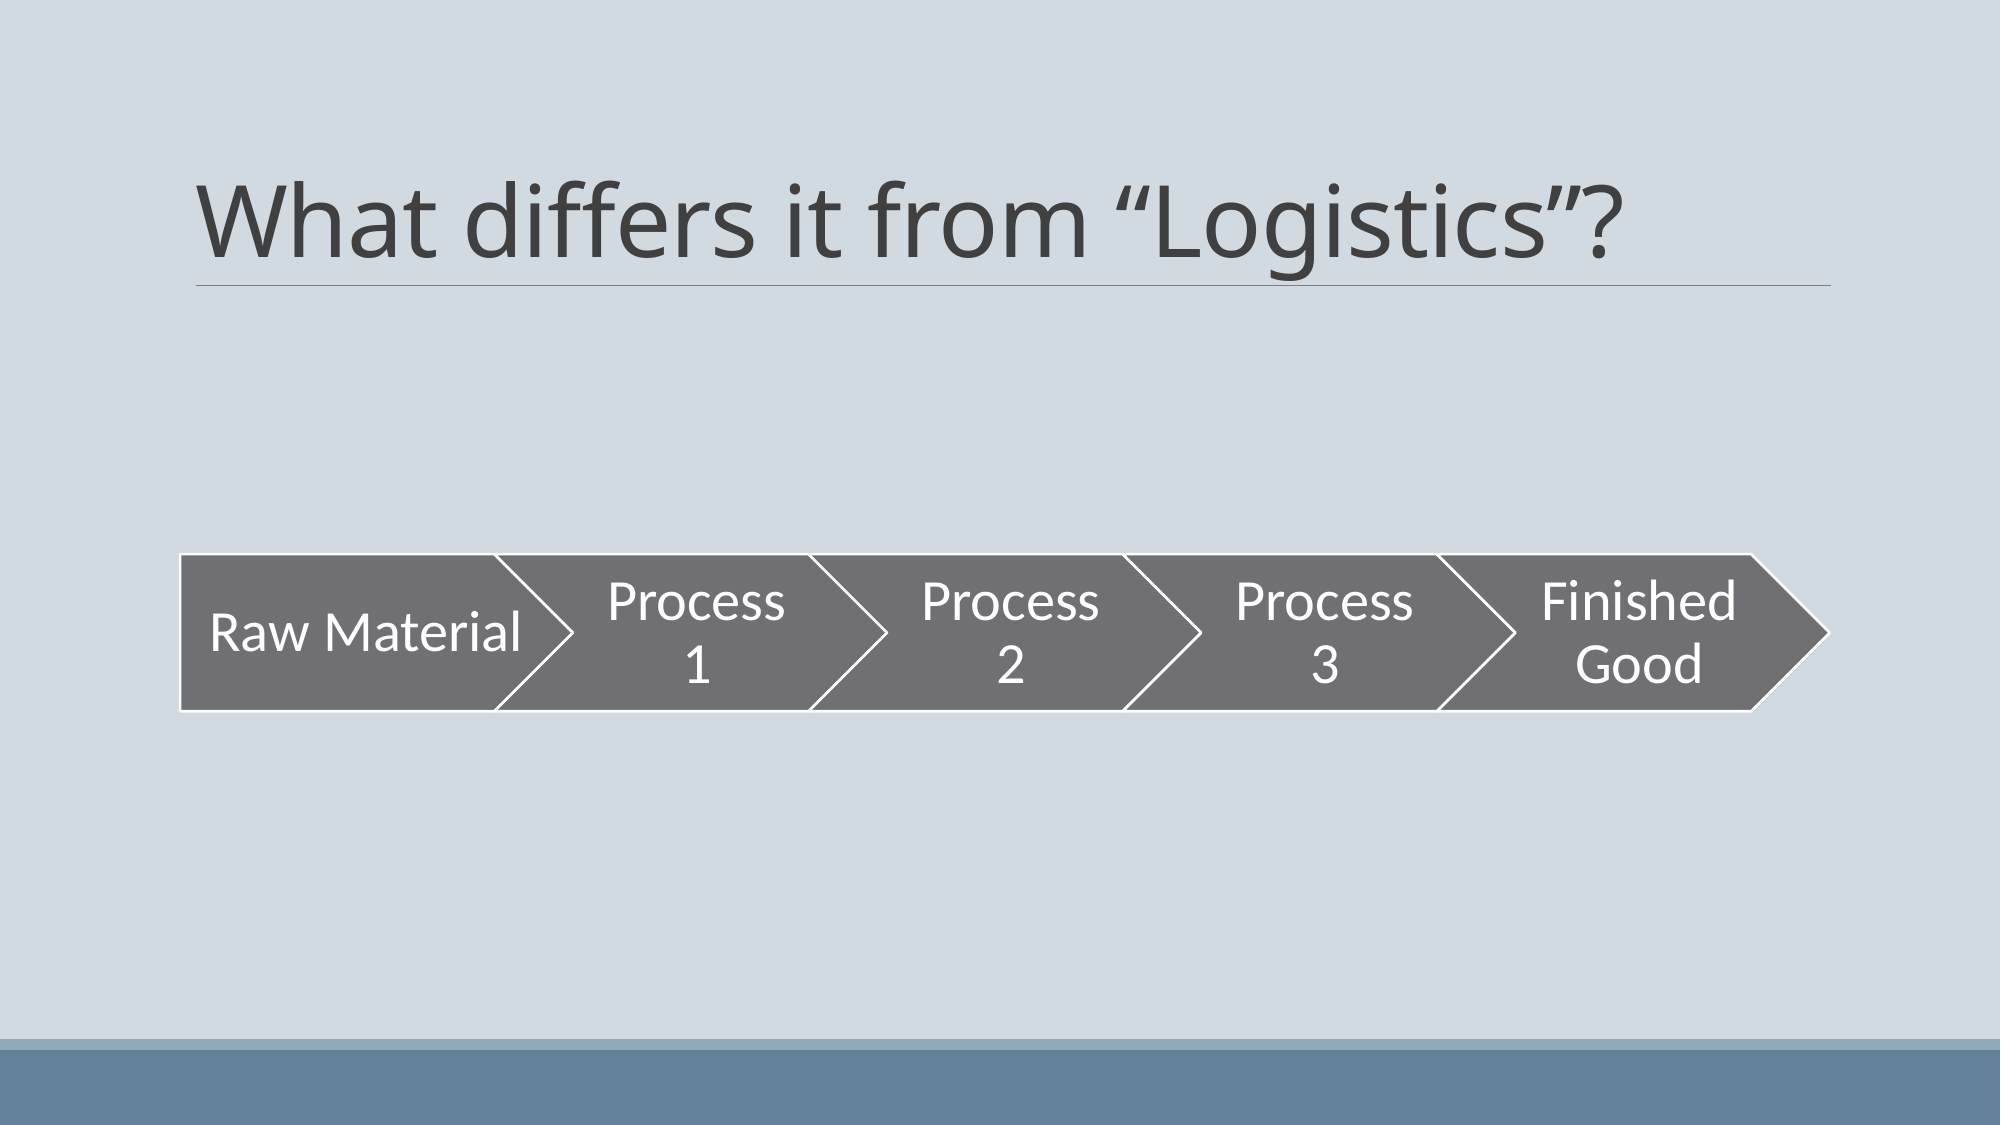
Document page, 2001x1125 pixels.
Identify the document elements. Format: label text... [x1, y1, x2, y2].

title What differs it from “Logistics”? [180, 47, 1830, 285]
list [179, 302, 1831, 964]
